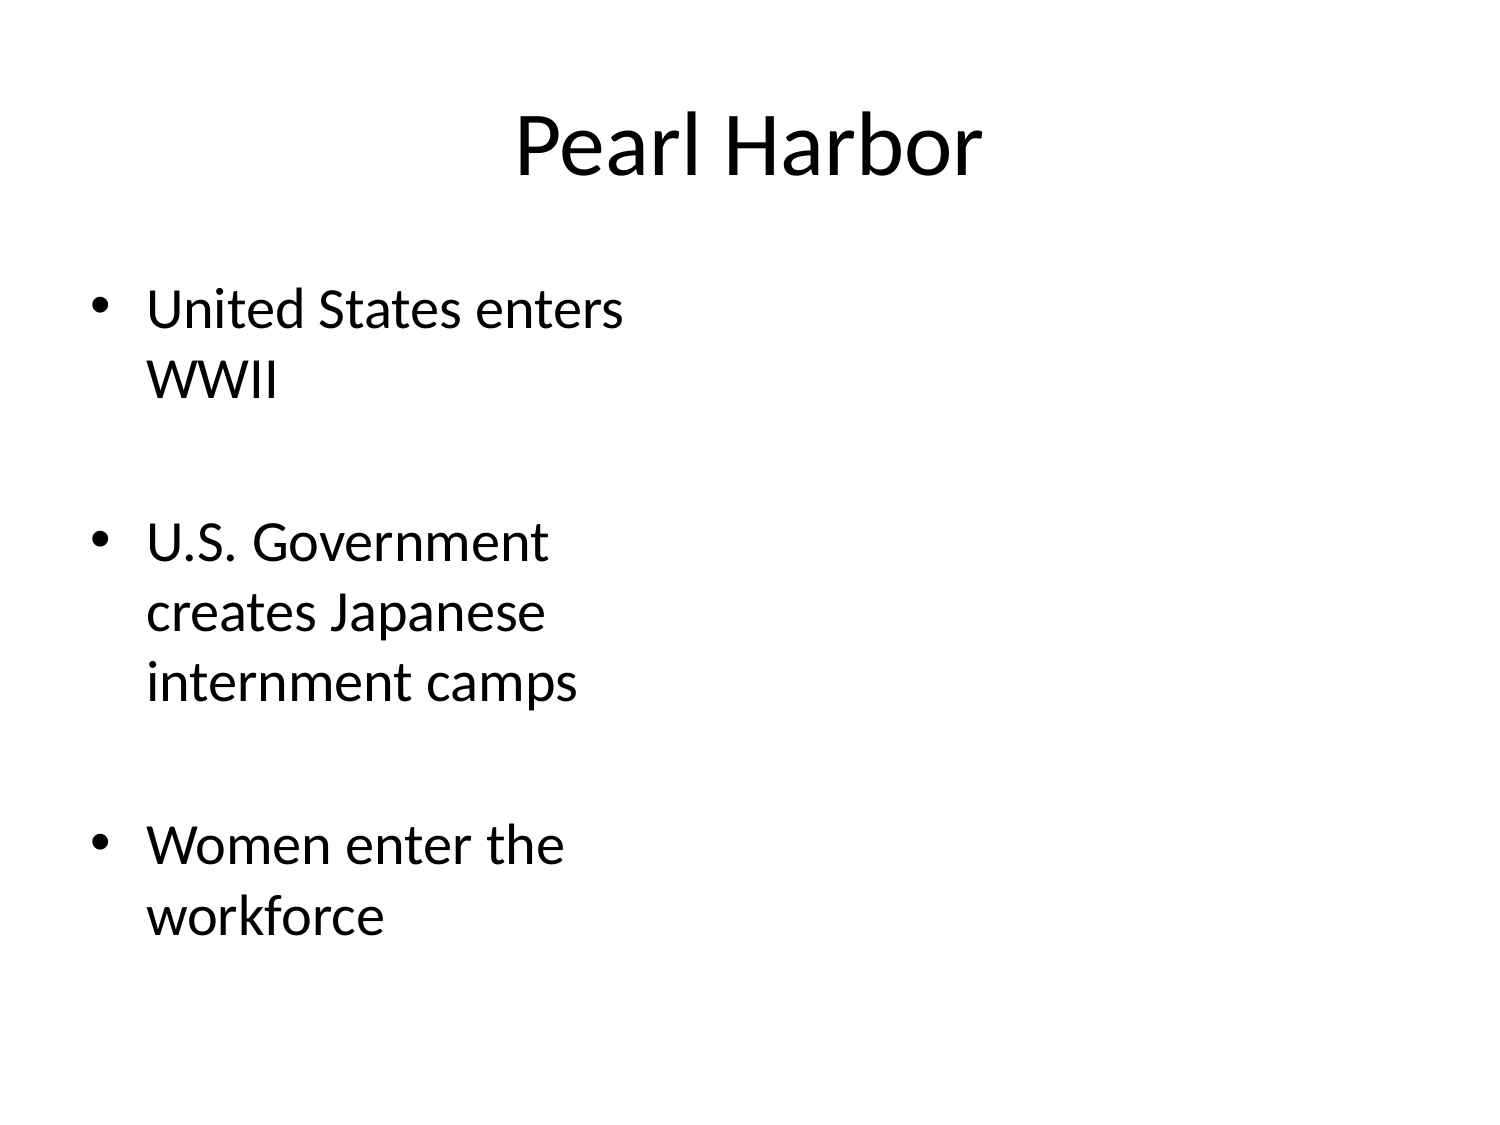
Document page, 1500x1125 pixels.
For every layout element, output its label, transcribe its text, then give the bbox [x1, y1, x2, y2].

list United States enters WWII U.S. Government creates Japanese internment camps Women enter the workforce [75, 262, 738, 1005]
title Pearl Harbor [75, 45, 1425, 233]
